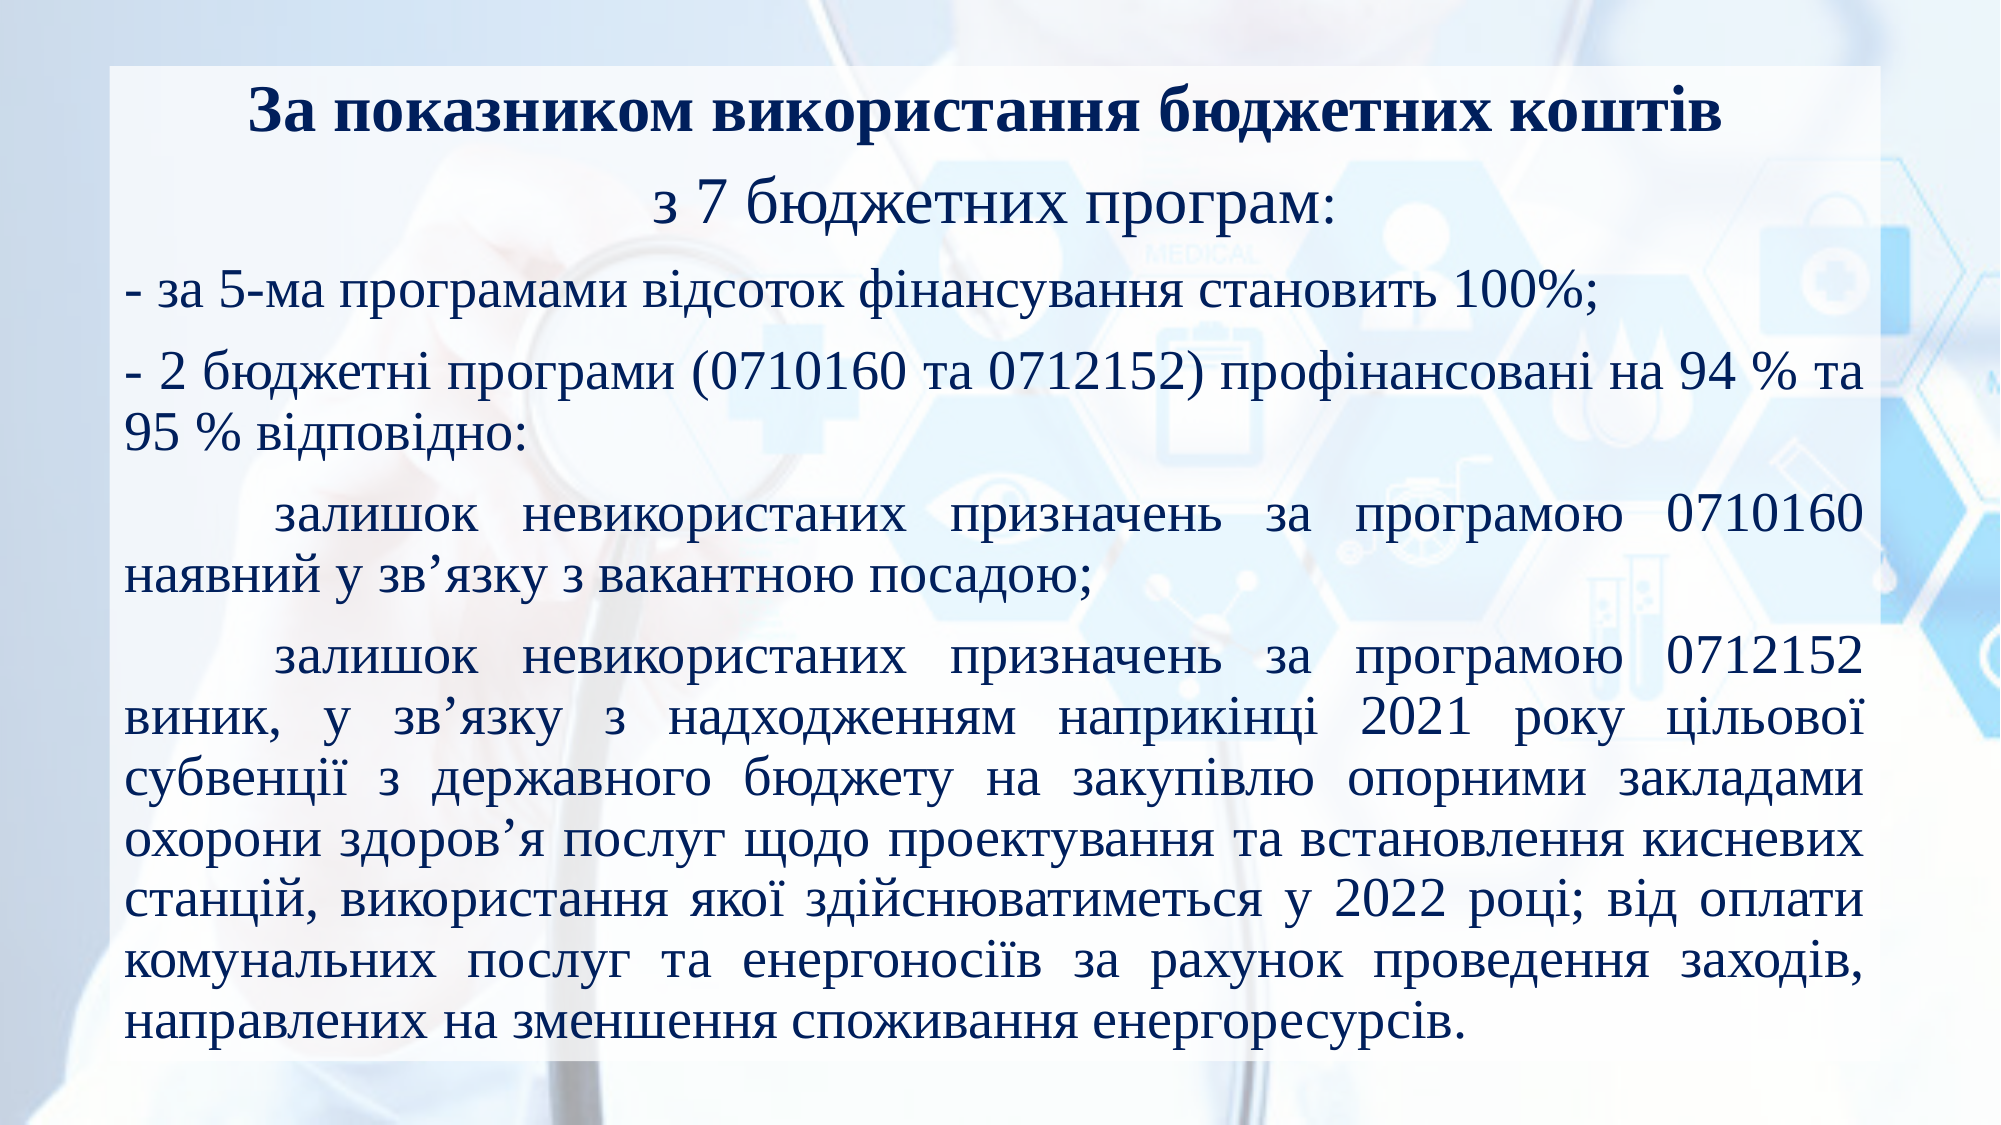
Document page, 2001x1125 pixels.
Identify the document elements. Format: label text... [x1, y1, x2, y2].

list За показником використання бюджетних коштів з 7 бюджетних програм: - за 5-ма програмами відсоток фінансування становить 100%; - 2 бюджетні програми (0710160 та 0712152) профінансовані на 94 % та 95 % відповідно: залишок невикористаних призначень за програмою 0710160 наявний у зв’язку з вакантною посадою; залишок невикористаних призначень за програмою 0712152 виник, у зв’язку з надходженням наприкінці 2021 року цільової субвенції з державного бюджету на закупівлю опорними закладами охорони здоров’я послуг щодо проектування та встановлення кисневих станцій, використання якої здійснюватиметься у 2022 році; від оплати комунальних послуг та енергоносіїв за рахунок проведення заходів, направлених на зменшення споживання енергоресурсів. [109, 66, 1881, 1062]
